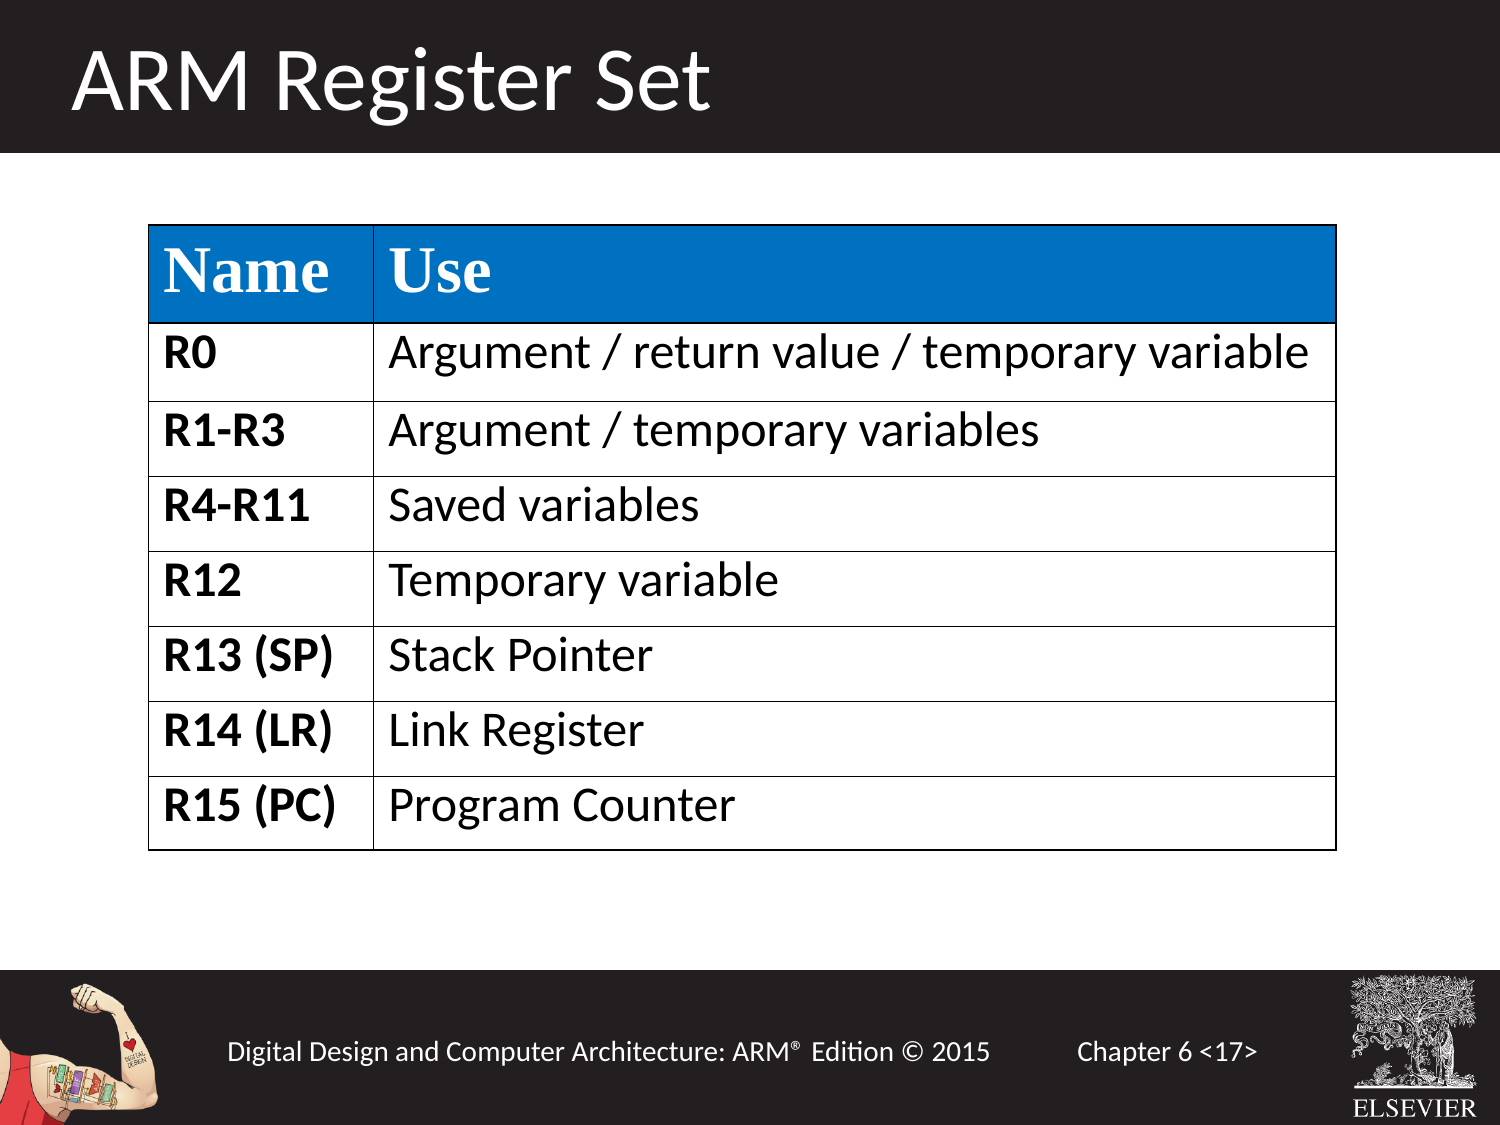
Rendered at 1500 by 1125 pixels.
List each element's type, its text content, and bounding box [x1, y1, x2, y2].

table_cell Argument / temporary variables [374, 402, 1335, 476]
table_cell Saved variables [374, 477, 1335, 551]
table_cell R4-R11 [149, 477, 373, 551]
table_cell Stack Pointer [374, 627, 1335, 701]
table_cell Program Counter [374, 777, 1335, 849]
table_cell Argument / return value / temporary variable [374, 324, 1335, 401]
picture [1350, 974, 1477, 1117]
table_header Use [374, 226, 1335, 322]
table_cell R1-R3 [149, 402, 373, 476]
picture [0, 979, 163, 1125]
table_cell R0 [149, 324, 373, 401]
table_cell R15 (PC) [149, 777, 373, 849]
text_box ARM Register Set [56, 11, 1357, 136]
table_cell R12 [149, 552, 373, 626]
table_header Name [149, 226, 373, 322]
table_cell R13 (SP) [149, 627, 373, 701]
table_cell Link Register [374, 702, 1335, 776]
table_cell Temporary variable [374, 552, 1335, 626]
table_cell R14 (LR) [149, 702, 373, 776]
